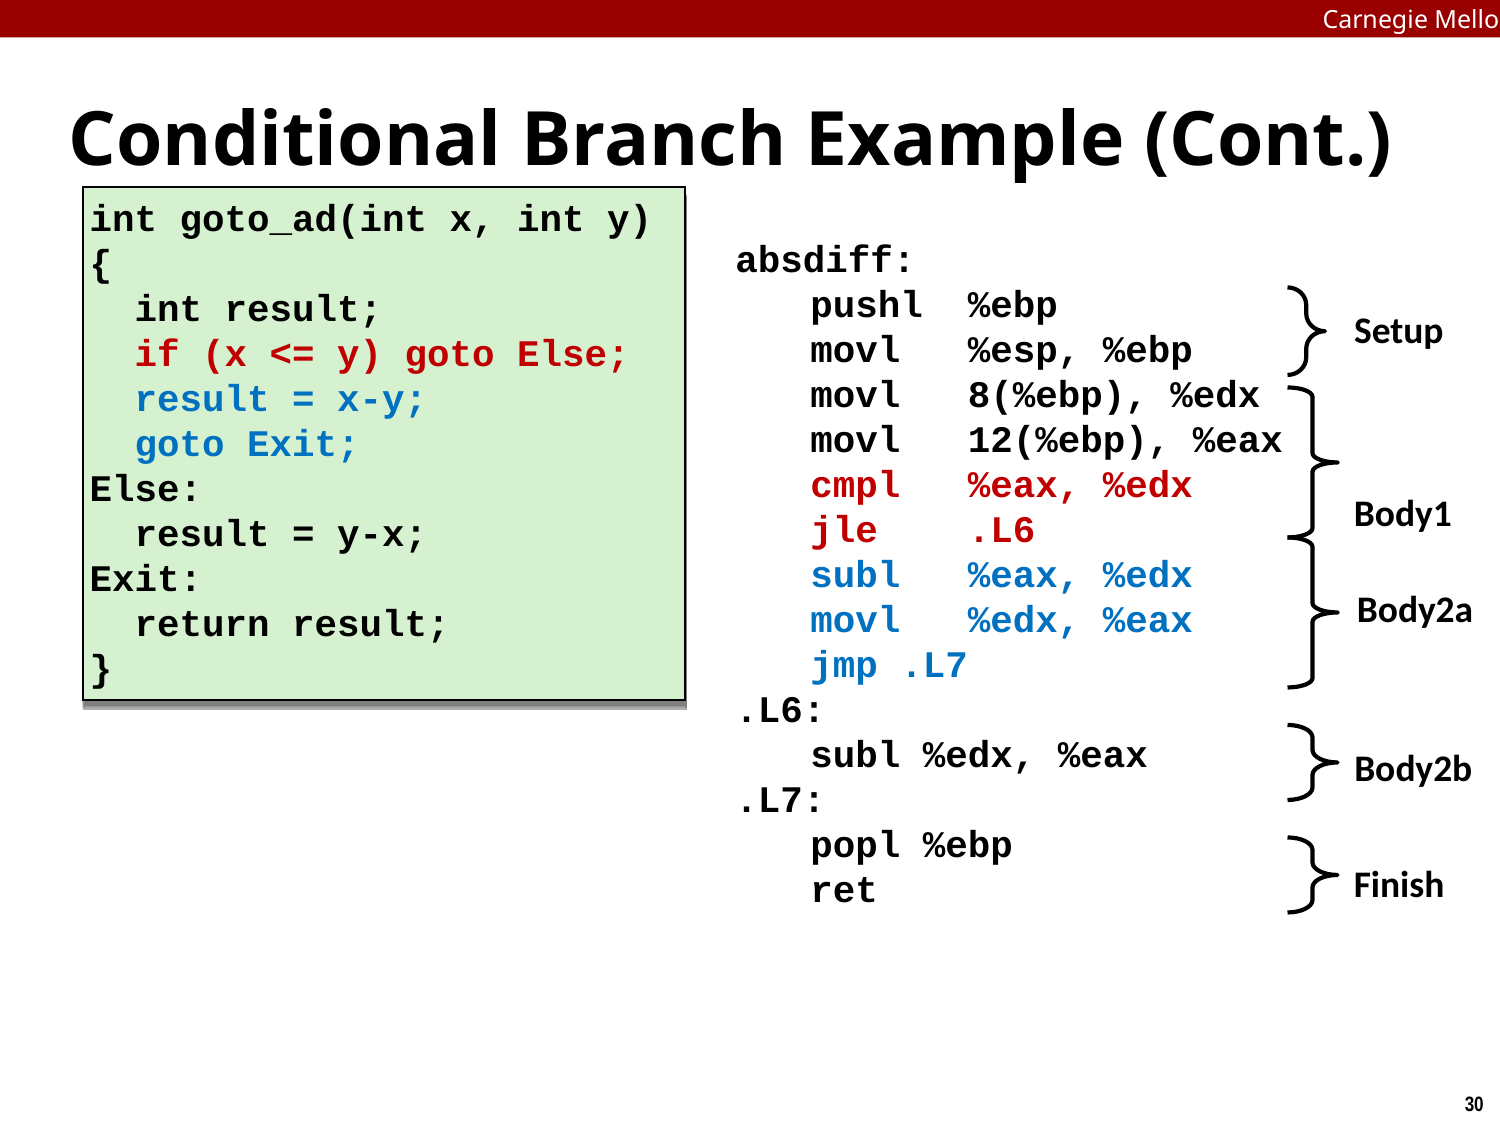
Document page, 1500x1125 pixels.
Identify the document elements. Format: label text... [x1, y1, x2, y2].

text_box [0, 0, 1500, 38]
text_box int goto_ad(int x, int y) { int result; if (x <= y) goto Else; result = x-y; goto Exit; Else: result = y-x; Exit: return result; } [83, 187, 686, 700]
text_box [728, 228, 1481, 1019]
title Conditional Branch Example (Cont.) [62, 41, 1438, 230]
text_box Carnegie Mellon [1322, 3, 1500, 33]
